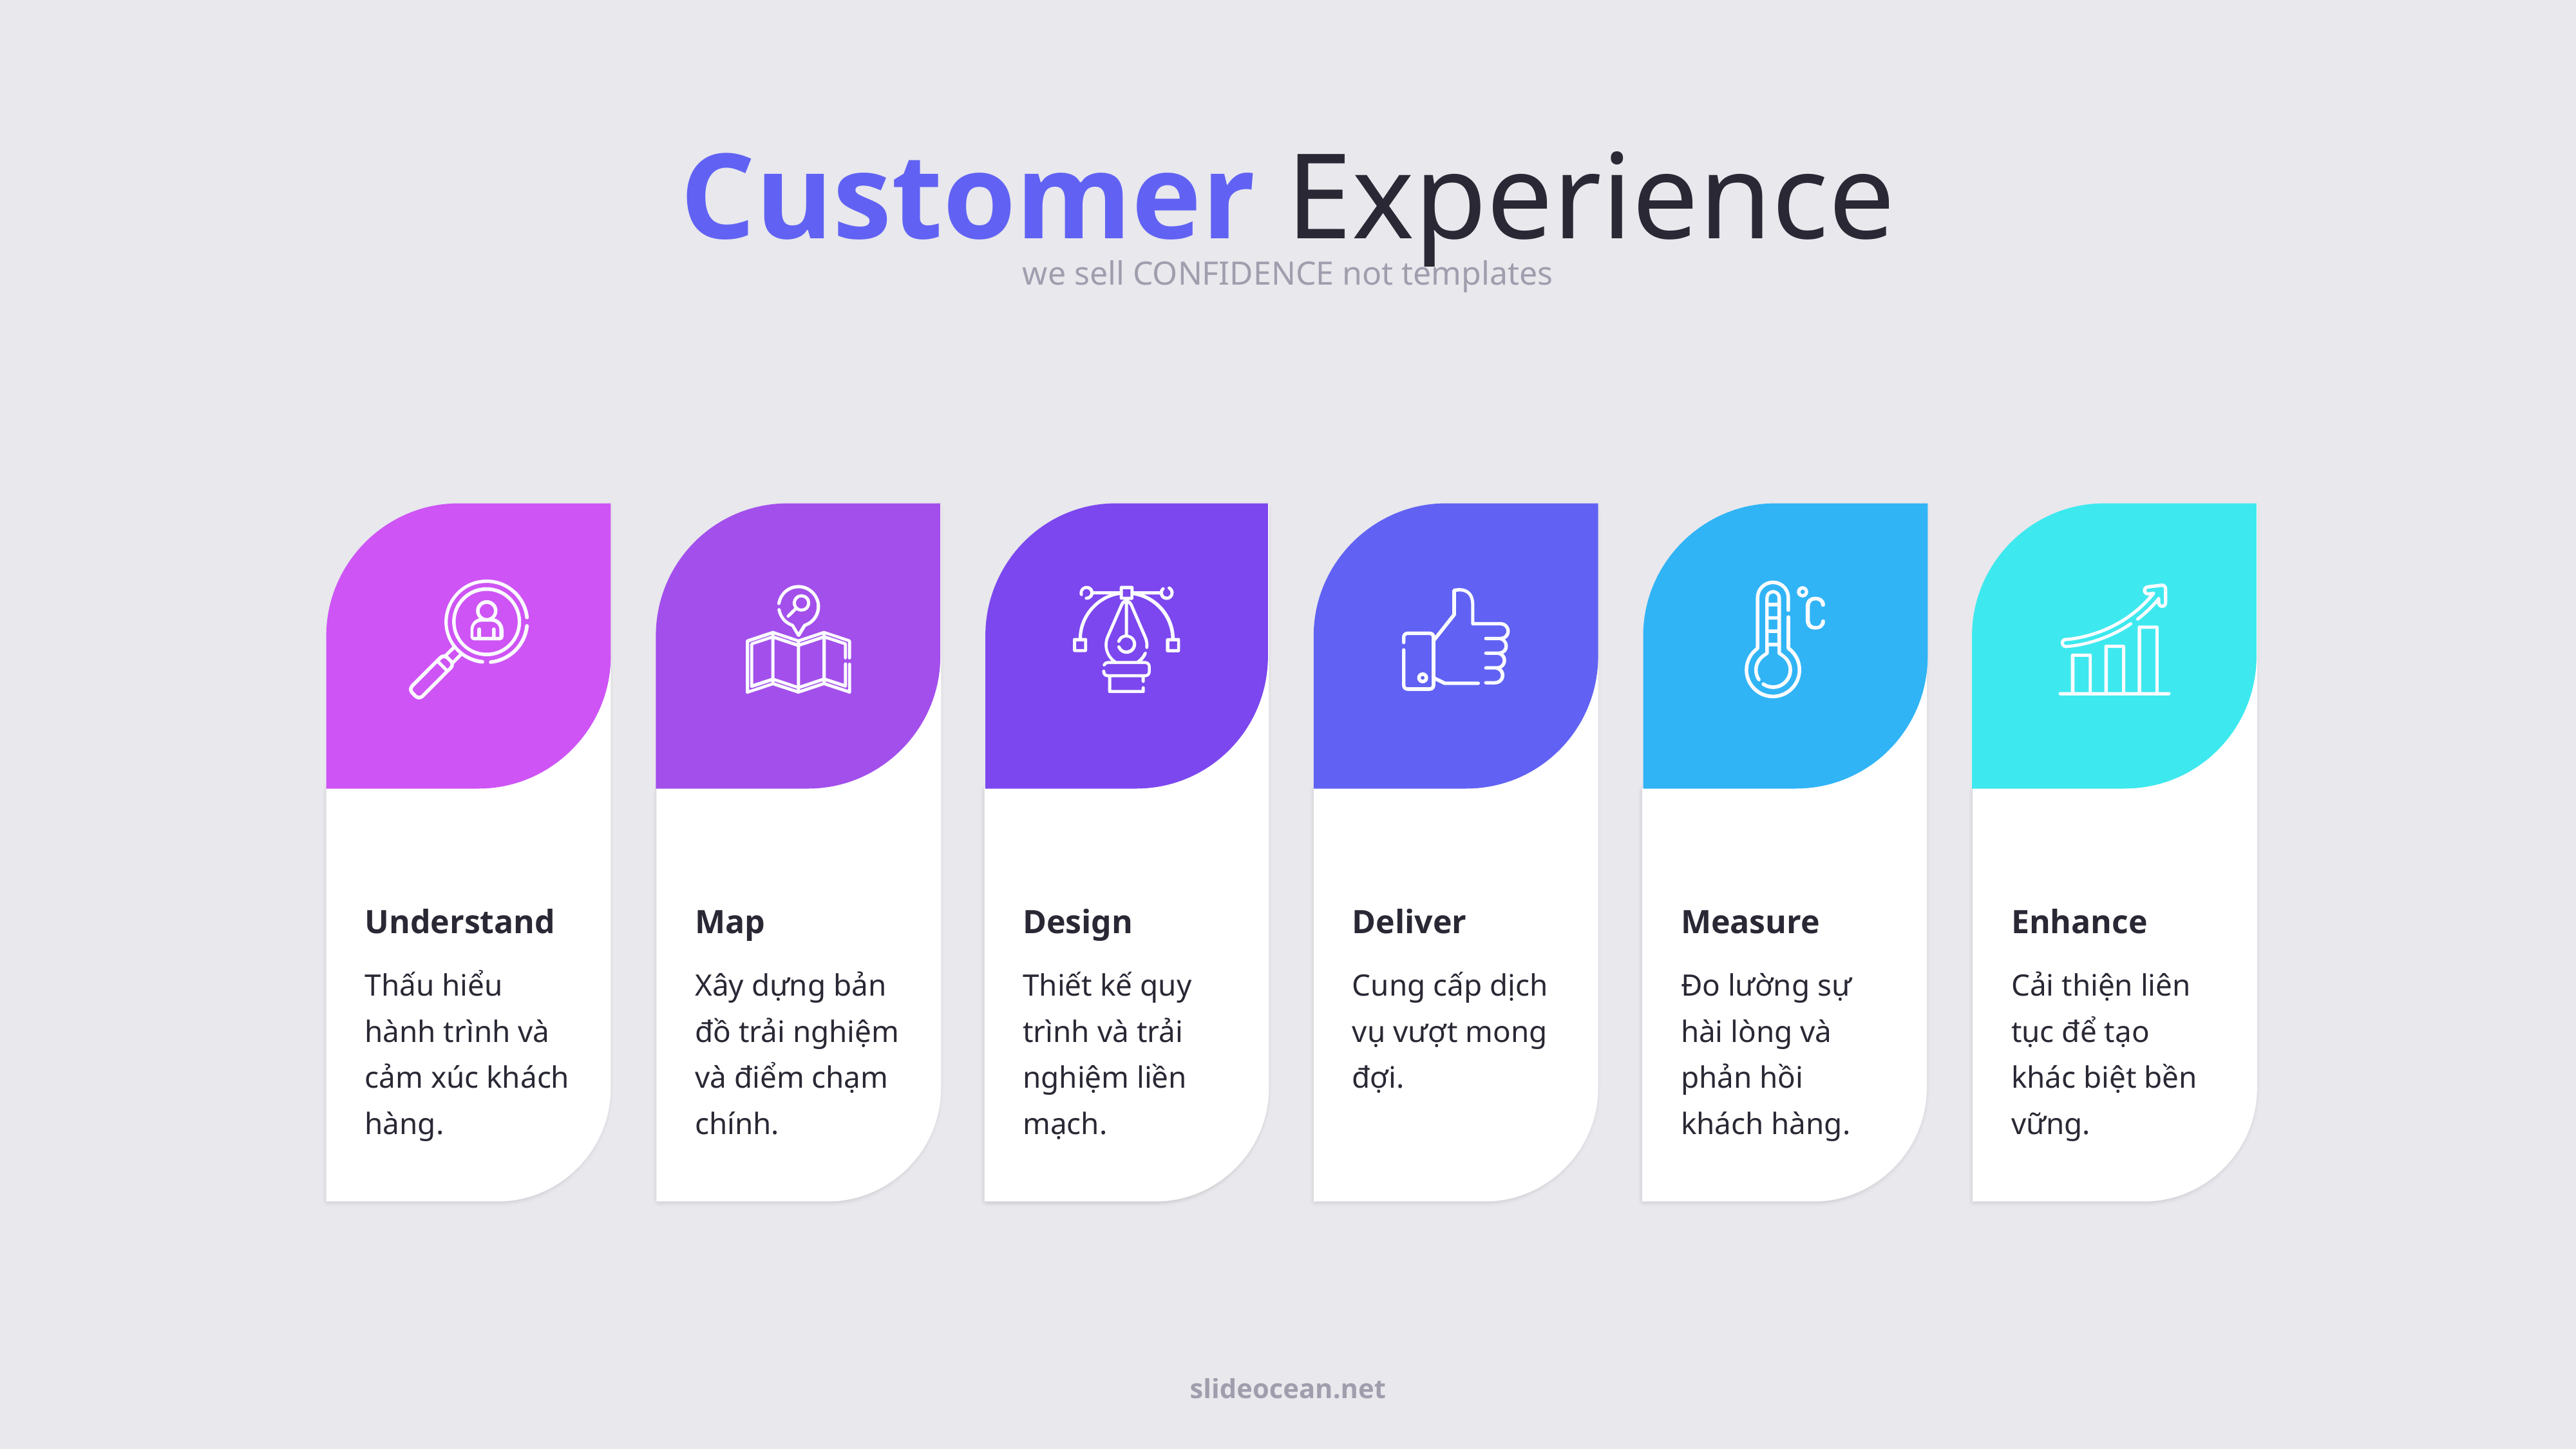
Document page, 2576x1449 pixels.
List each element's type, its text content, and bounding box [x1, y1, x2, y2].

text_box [408, 579, 529, 700]
text_box Customer Experience [670, 116, 1905, 267]
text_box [1744, 580, 1826, 699]
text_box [745, 584, 852, 694]
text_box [1313, 503, 1599, 1202]
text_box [983, 503, 1269, 1202]
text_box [1401, 587, 1510, 692]
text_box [1971, 503, 2258, 1202]
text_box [2058, 583, 2172, 696]
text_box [1642, 503, 1928, 1202]
text_box slideocean.net [1180, 1367, 1396, 1409]
text_box we sell CONFIDENCE not templates [1013, 267, 1563, 296]
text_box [326, 503, 611, 1202]
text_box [655, 503, 942, 1202]
